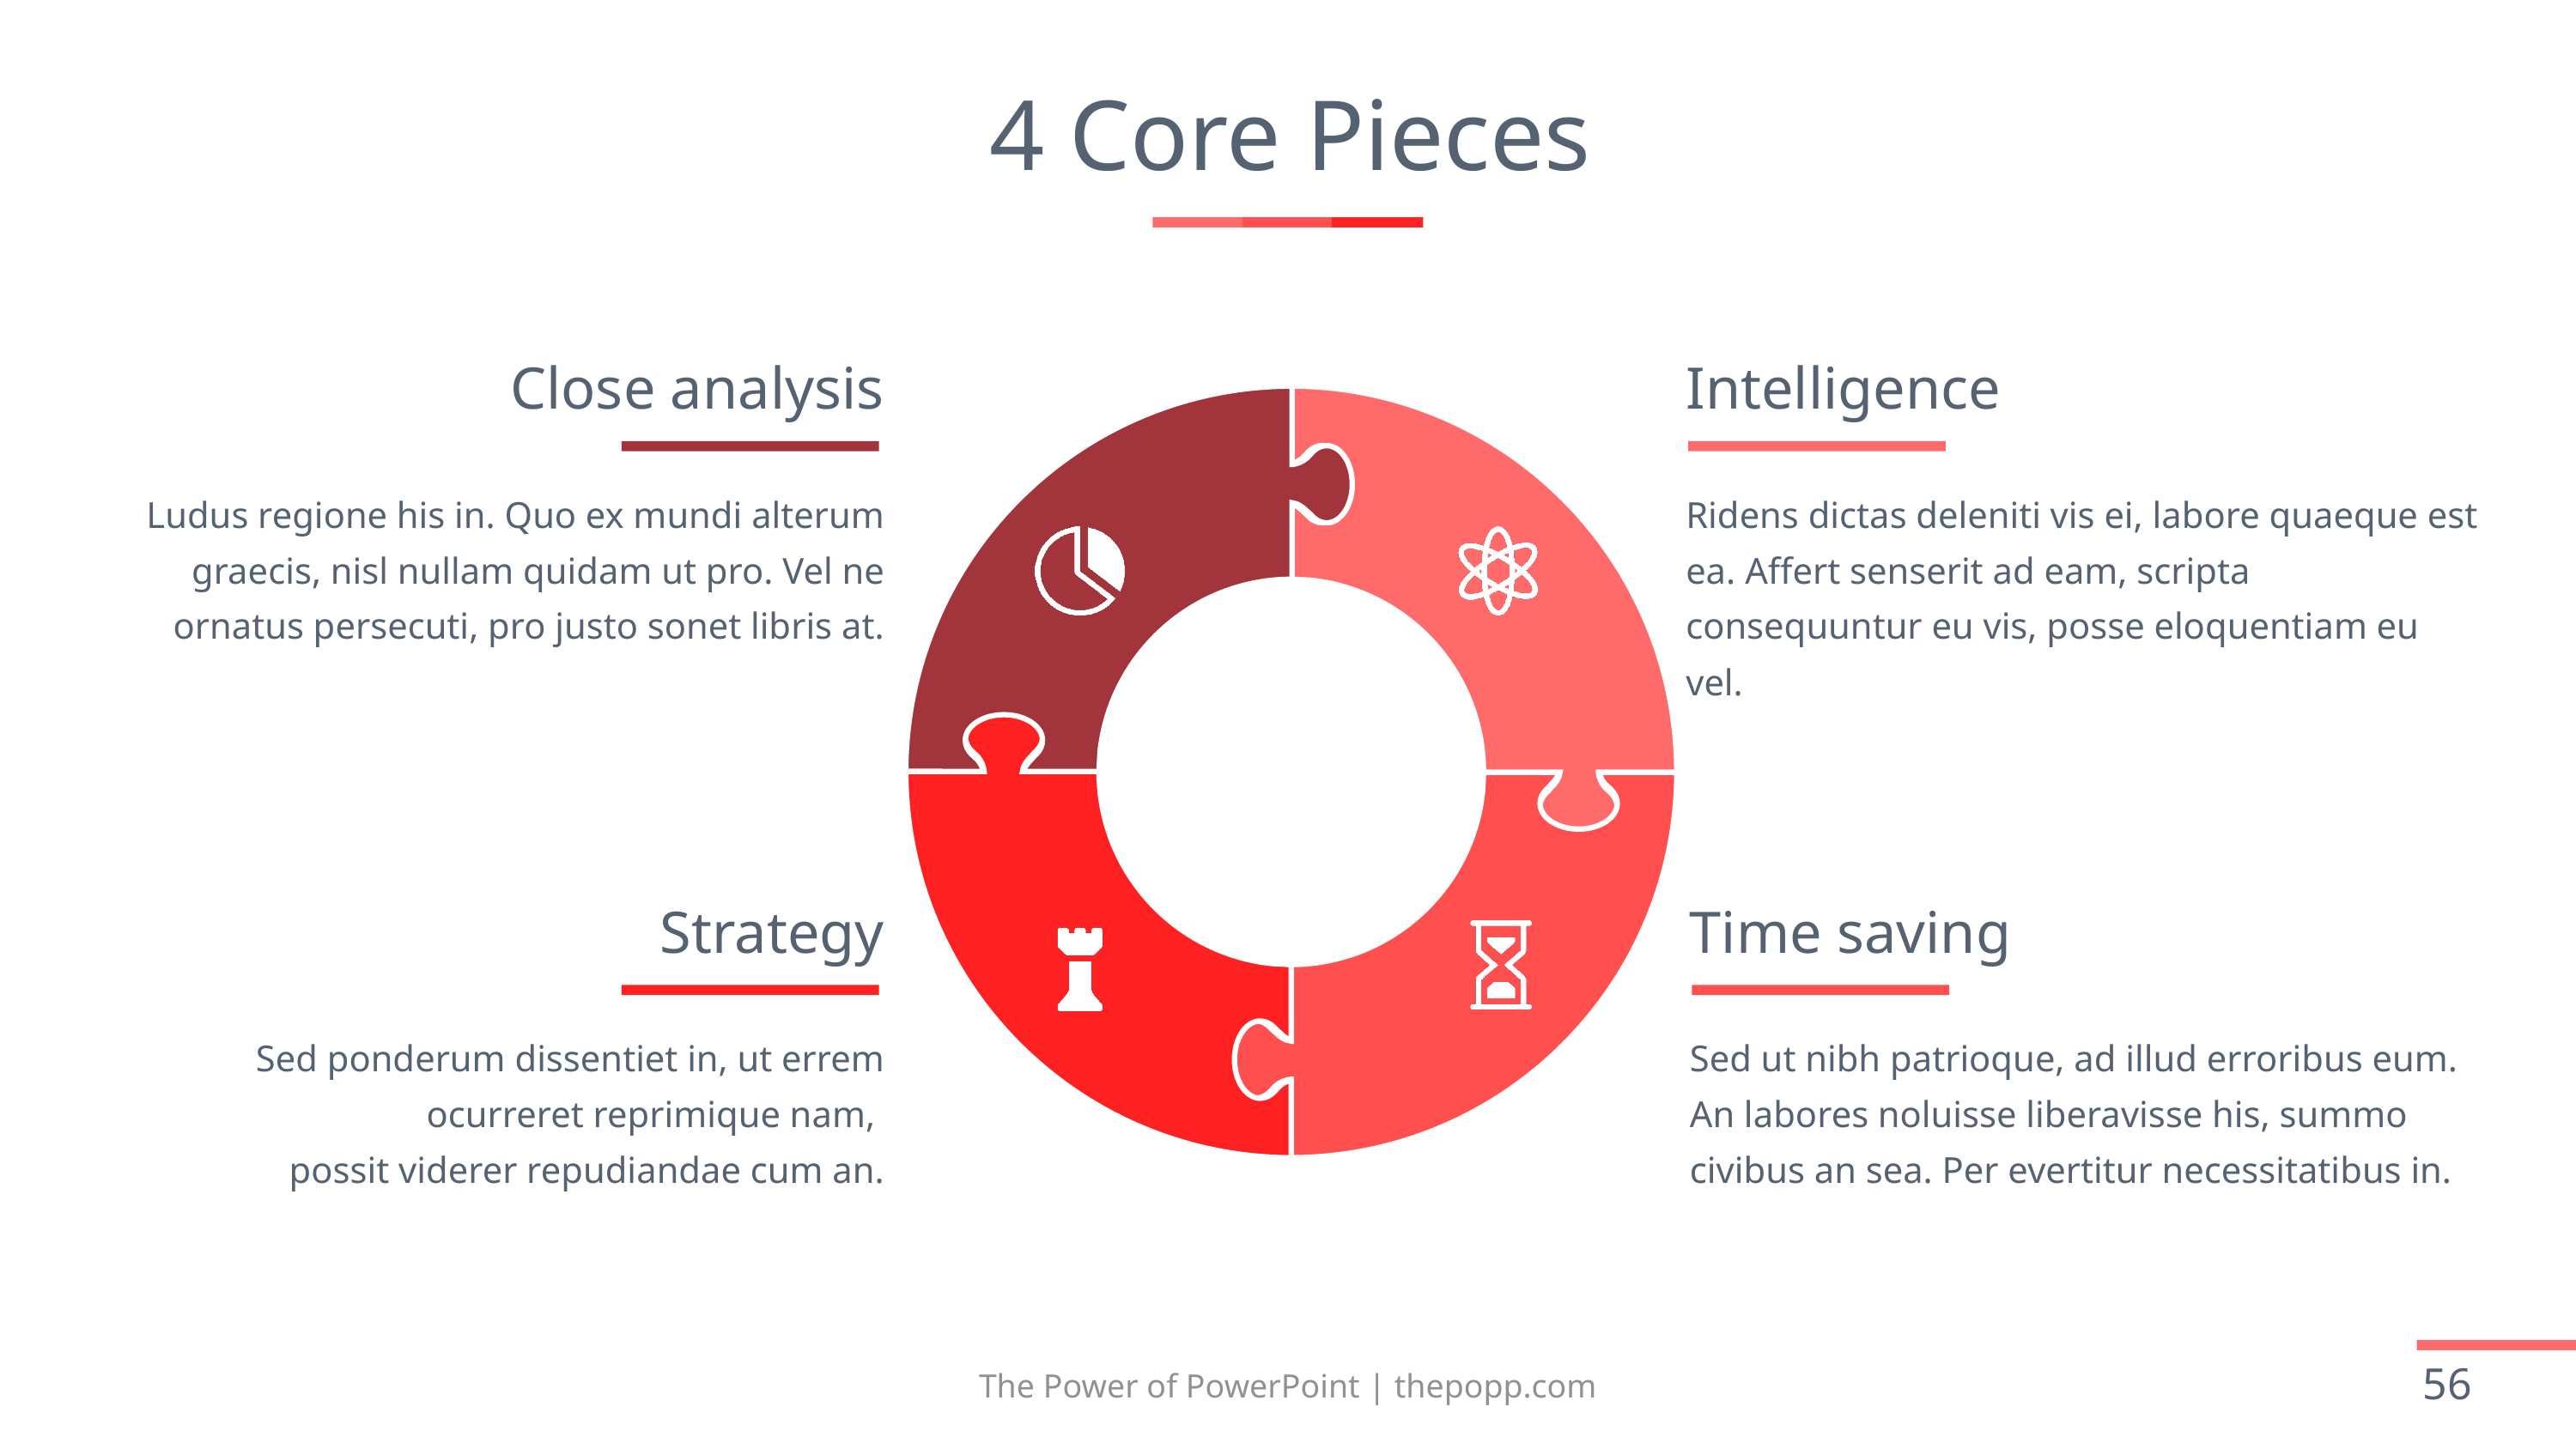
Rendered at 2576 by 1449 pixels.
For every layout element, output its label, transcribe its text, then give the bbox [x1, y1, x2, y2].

list Ludus regione his in. Quo ex mundi alterum graecis, nisl nullam quidam ut pro. Vel ne ornatus persecuti, pro justo sonet libris at. [76, 472, 898, 678]
title 4 Core Pieces [69, 49, 2512, 230]
list Sed ponderum dissentiet in, ut errem ocurreret reprimique nam, possit viderer repudiandae cum an. [76, 1016, 898, 1222]
list Sed ut nibh patrioque, ad illud erroribus eum. An labores noluisse liberavisse his, summo civibus an sea. Per evertitur necessitatibus in. [1676, 1016, 2498, 1222]
list Time saving [1676, 877, 2498, 983]
list Intelligence [1673, 333, 2494, 439]
slide_number 56 [2409, 1351, 2576, 1421]
list Ridens dictas deleniti vis ei, labore quaeque est ea. Affert senserit ad eam, scripta consequuntur eu vis, posse eloquentiam eu vel. [1673, 472, 2494, 678]
picture [1035, 922, 1125, 1011]
picture [1453, 526, 1543, 615]
list Strategy [76, 877, 898, 983]
list Close analysis [76, 333, 898, 439]
picture [1453, 920, 1543, 1009]
footer The Power of PowerPoint | thepopp.com [853, 1349, 1723, 1427]
picture [1035, 526, 1125, 615]
